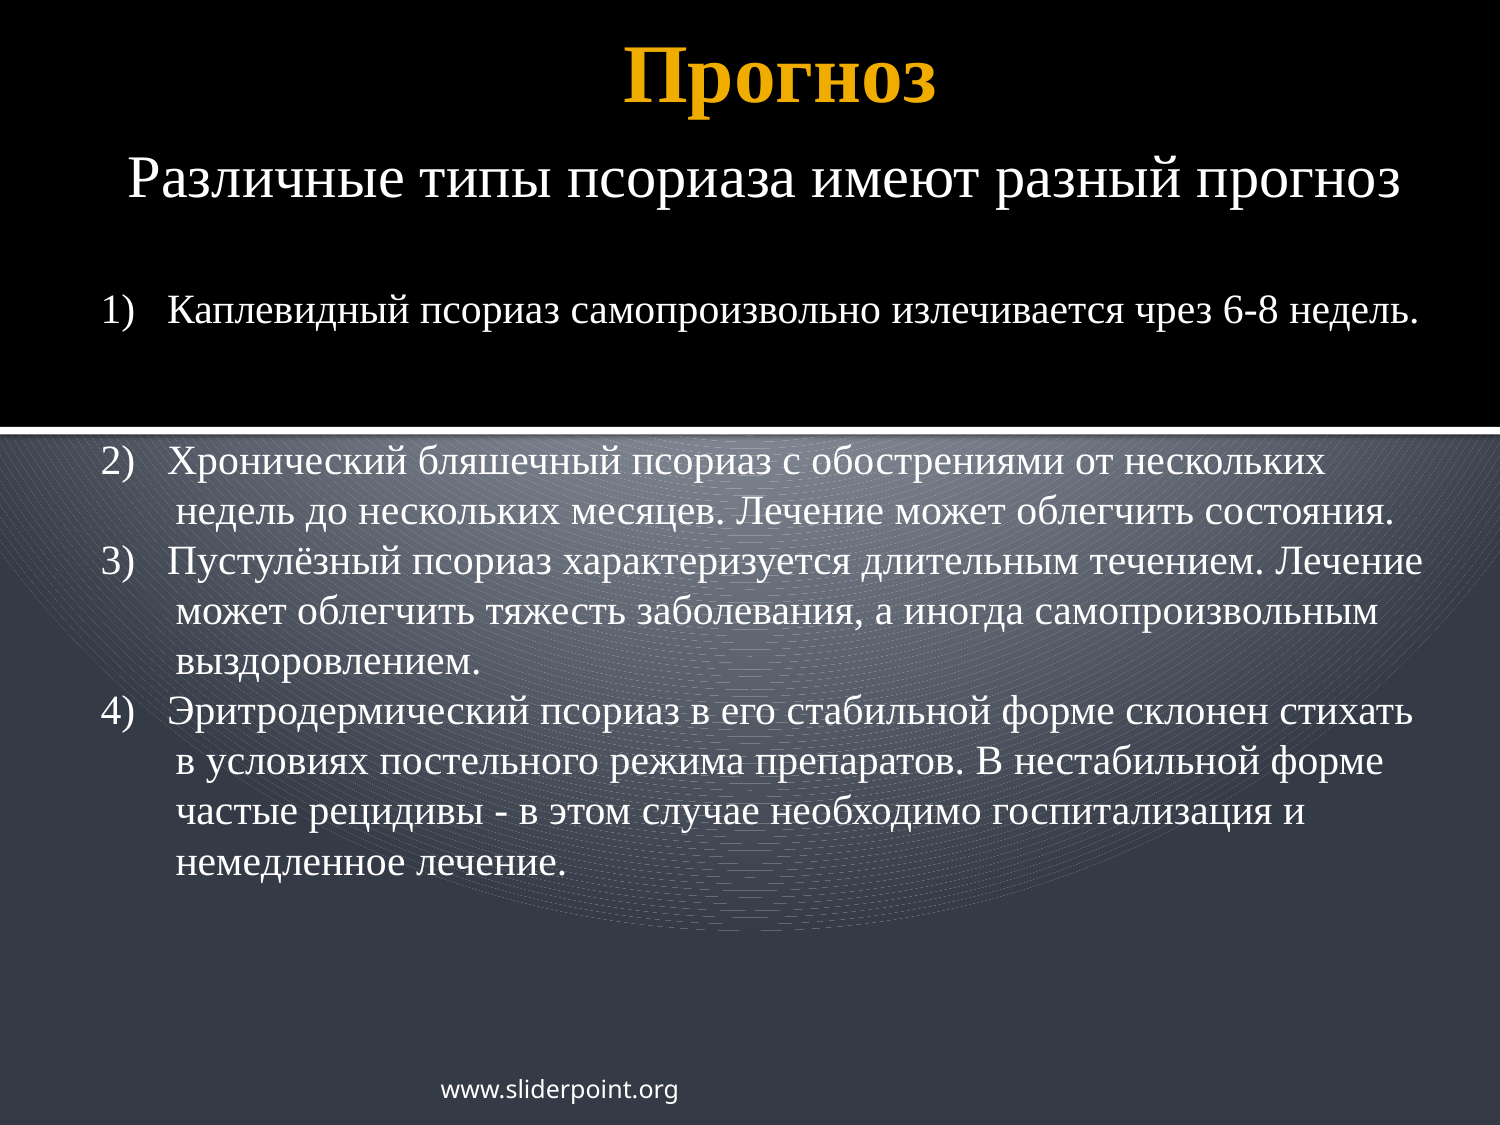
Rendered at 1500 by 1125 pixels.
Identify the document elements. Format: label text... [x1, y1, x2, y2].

footer www.sliderpoint.org [433, 1062, 1337, 1108]
title Прогноз [123, 19, 1438, 137]
list Различные типы псориаза имеют разный прогноз 1) Каплевидный псориаз самопроизвольно излечивается чрез 6-8 недель. 2) Хронический бляшечный псориаз с обострениями от нескольких недель до нескольких месяцев. Лечение может облегчить состояния. 3) Пустулёзный псориаз характеризуется длительным течением. Лечение может облегчить тяжесть заболевания, а иногда самопроизвольным выздоровлением. 4) Эритродермический псориаз в его стабильной форме склонен стихать в условиях постельного режима препаратов. В нестабильной форме частые рецидивы - в этом случае необходимо госпитализация и немедленное лечение. [76, 137, 1438, 905]
